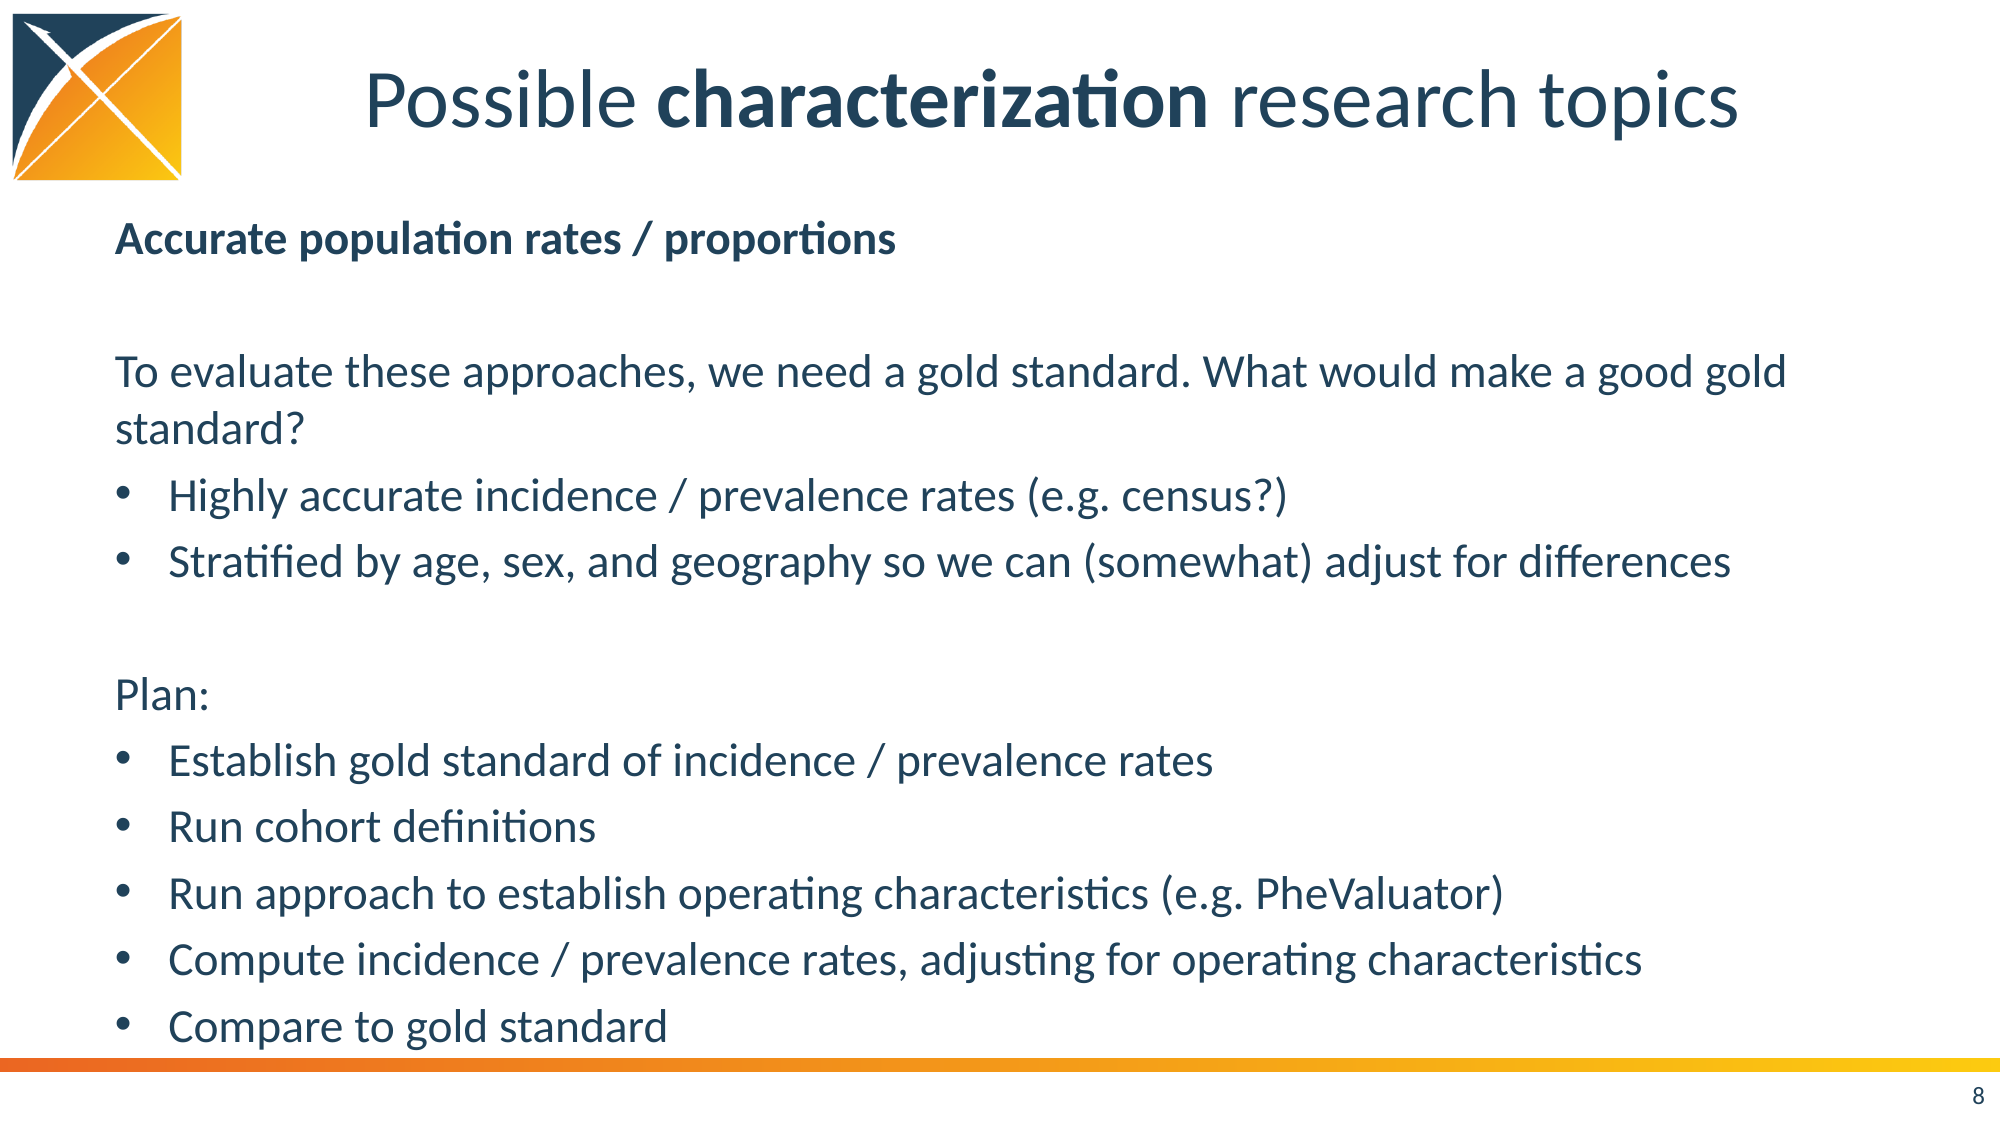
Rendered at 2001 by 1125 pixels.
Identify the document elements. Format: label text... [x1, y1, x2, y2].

slide_number 8 [1533, 1065, 2000, 1125]
picture [0, 0, 206, 200]
title Possible characterization research topics [205, 24, 1900, 163]
list Accurate population rates / proportions To evaluate these approaches, we need a gold standard. What would make a good gold standard? Highly accurate incidence / prevalence rates (e.g. census?) Stratified by age, sex, and geography so we can (somewhat) adjust for differences Plan: Establish gold standard of incidence / prevalence rates Run cohort definitions Run approach to establish operating characteristics (e.g. PheValuator) Compute incidence / prevalence rates, adjusting for operating characteristics Compare to gold standard [99, 200, 1900, 1066]
